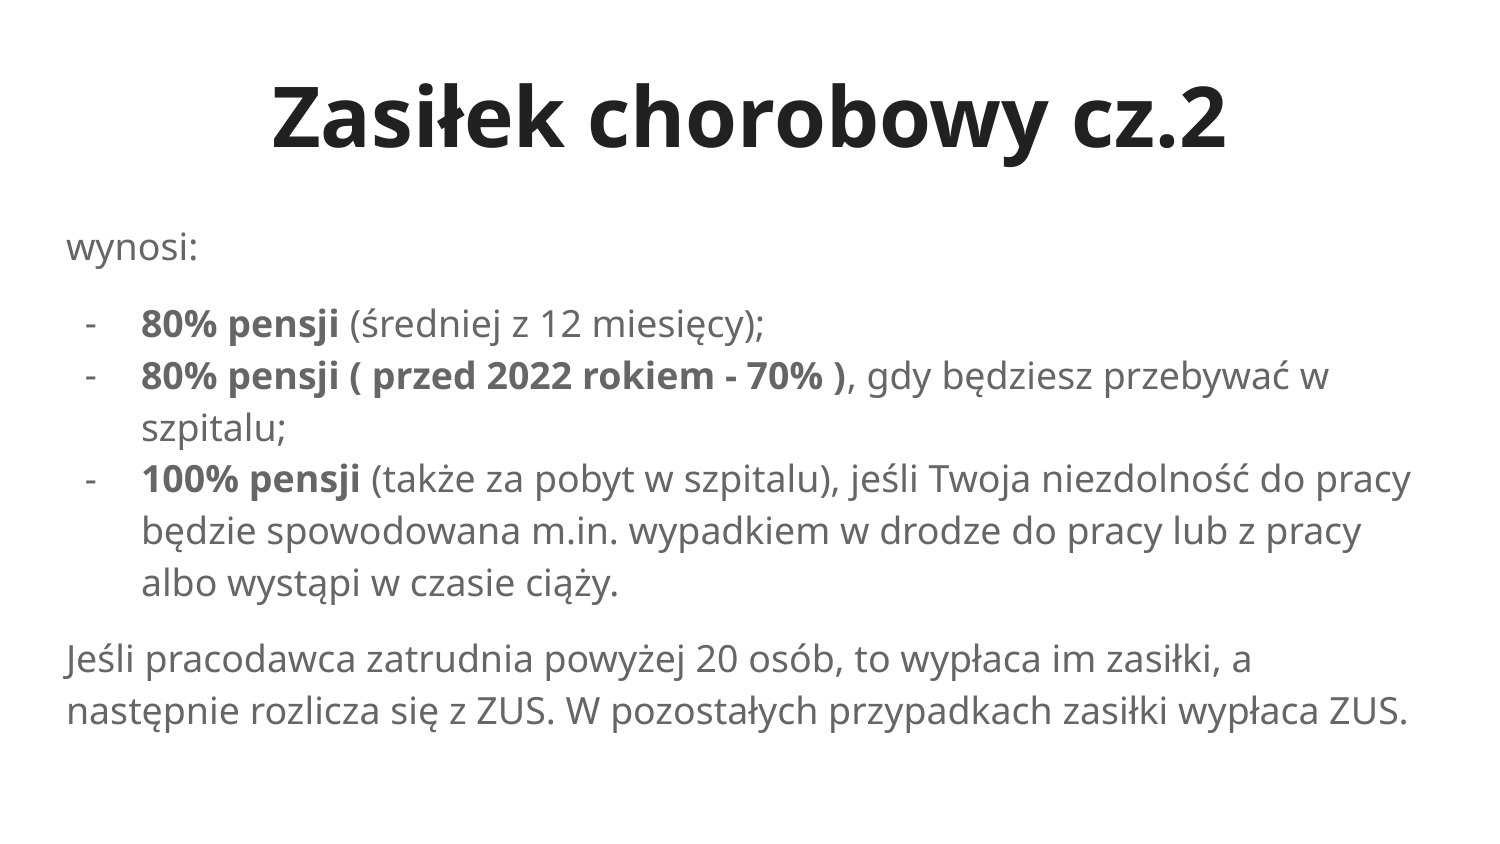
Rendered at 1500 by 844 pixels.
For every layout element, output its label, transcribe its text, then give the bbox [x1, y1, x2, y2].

list wynosi: 80% pensji (średniej z 12 miesięcy); 80% pensji ( przed 2022 rokiem - 70% ), gdy będziesz przebywać w szpitalu; 100% pensji (także za pobyt w szpitalu), jeśli Twoja niezdolność do pracy będzie spowodowana m.in. wypadkiem w drodze do pracy lub z pracy albo wystąpi w czasie ciąży. Jeśli pracodawca zatrudnia powyżej 20 osób, to wypłaca im zasiłki, a następnie rozlicza się z ZUS. W pozostałych przypadkach zasiłki wypłaca ZUS. [51, 201, 1449, 750]
title Zasiłek chorobowy cz.2 [51, 48, 1449, 180]
